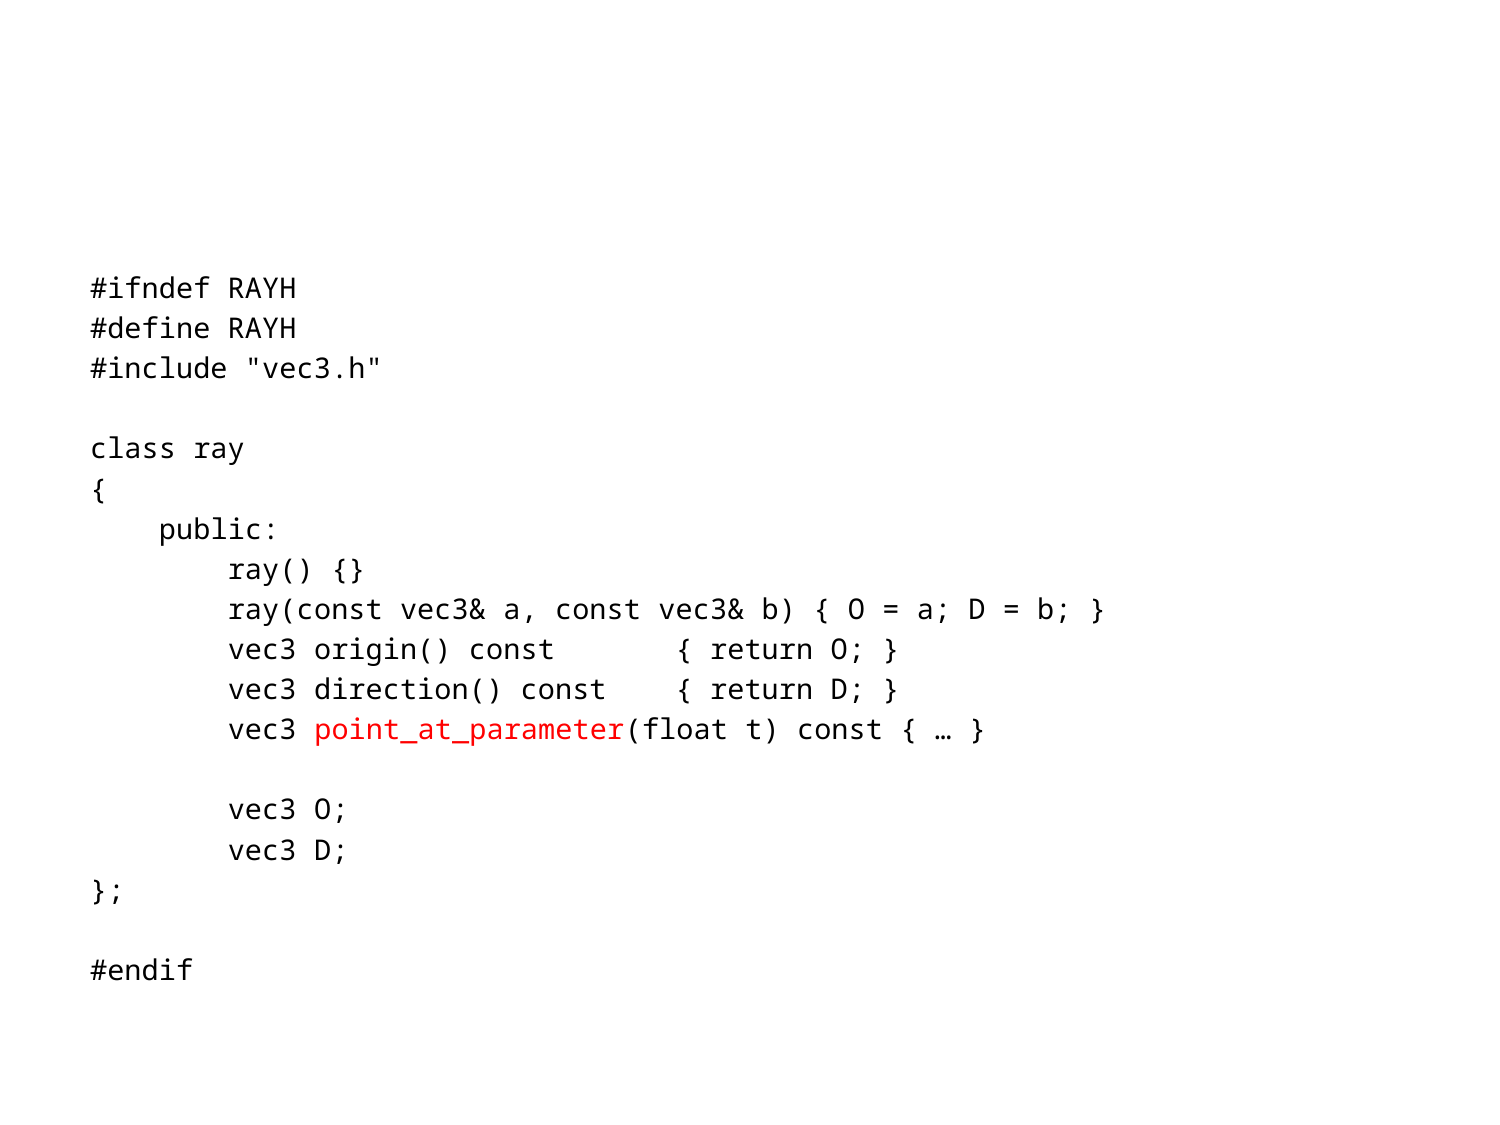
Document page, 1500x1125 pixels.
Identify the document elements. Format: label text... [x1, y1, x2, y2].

list #ifndef RAYH #define RAYH #include "vec3.h" class ray { public: ray() {} ray(const vec3& a, const vec3& b) { O = a; D = b; } vec3 origin() const { return O; } vec3 direction() const { return D; } vec3 point_at_parameter(float t) const { … } vec3 O; vec3 D; }; #endif [75, 262, 1425, 1005]
